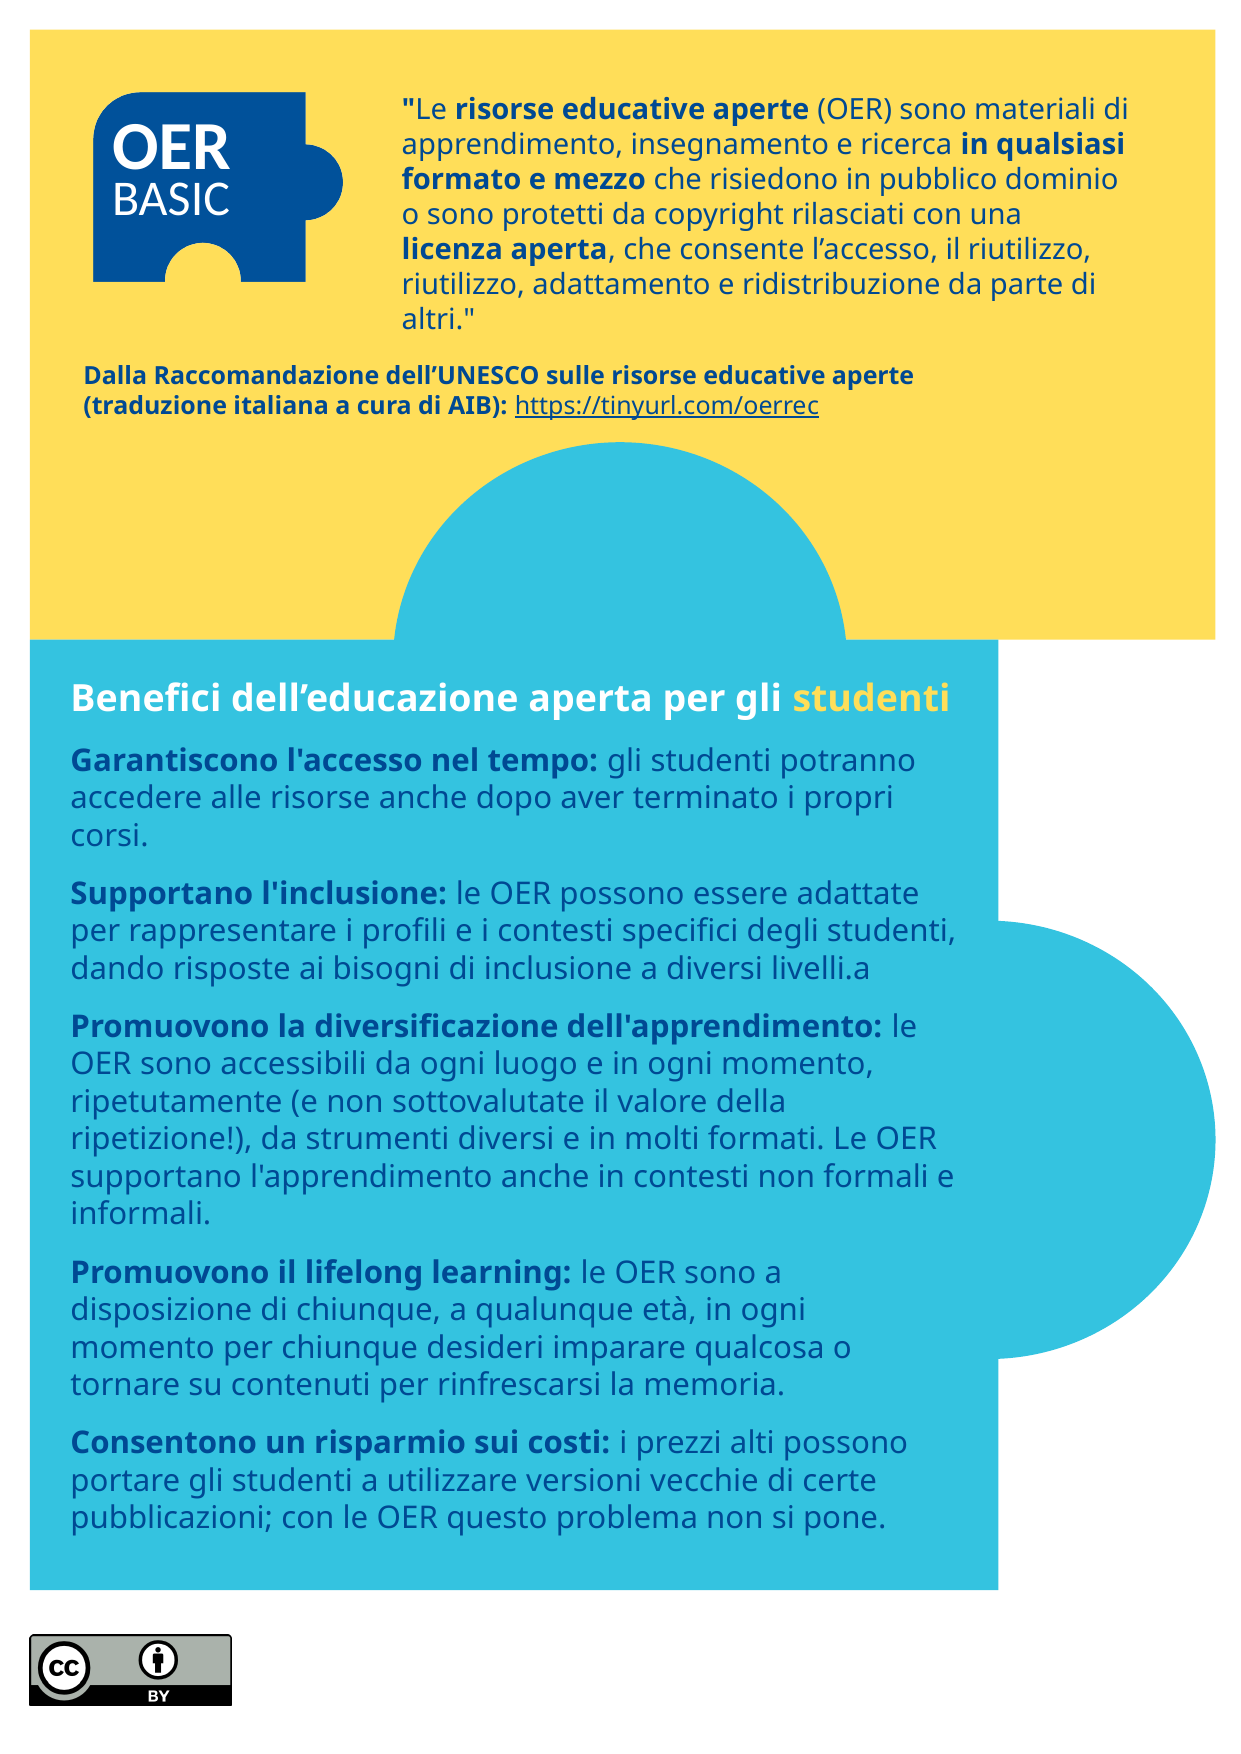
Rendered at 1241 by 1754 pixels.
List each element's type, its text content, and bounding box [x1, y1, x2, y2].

text_box Dalla Raccomandazione dell’UNESCO sulle risorse educative aperte (traduzione italiana a cura di AIB): https://tinyurl.com/oerrec [68, 344, 950, 439]
text_box Benefici dell’educazione aperta per gli studenti Garantiscono l'accesso nel tempo: gli studenti potranno accedere alle risorse anche dopo aver terminato i propri corsi. Supportano l'inclusione: le OER possono essere adattate per rappresentare i profili e i contesti specifici degli studenti, dando risposte ai bisogni di inclusione a diversi livelli.a Promuovono la diversificazione dell'apprendimento: le OER sono accessibili da ogni luogo e in ogni momento, ripetutamente (e non sottovalutate il valore della ripetizione!), da strumenti diversi e in molti formati. Le OER supportano l'apprendimento anche in contesti non formali e informali. Promuovono il lifelong learning: le OER sono a disposizione di chiunque, a qualunque età, in ogni momento per chiunque desideri imparare qualcosa o tornare su contenuti per rinfrescarsi la memoria. Consentono un risparmio sui costi: i prezzi alti possono portare gli studenti a utilizzare versioni vecchie di certe pubblicazioni; con le OER questo problema non si pone. [55, 659, 973, 1550]
text_box [29, 29, 1216, 640]
picture [29, 1634, 233, 1706]
text_box [393, 442, 848, 659]
picture [93, 92, 343, 282]
text_box [973, 920, 1216, 1360]
text_box "Le risorse educative aperte (OER) sono materiali di apprendimento, insegnamento e ricerca in qualsiasi formato e mezzo che risiedono in pubblico dominio o sono protetti da copyright rilasciati con una licenza aperta, che consente l’accesso, il riutilizzo, riutilizzo, adattamento e ridistribuzione da parte di altri." [386, 75, 1147, 350]
text_box [29, 639, 999, 1591]
